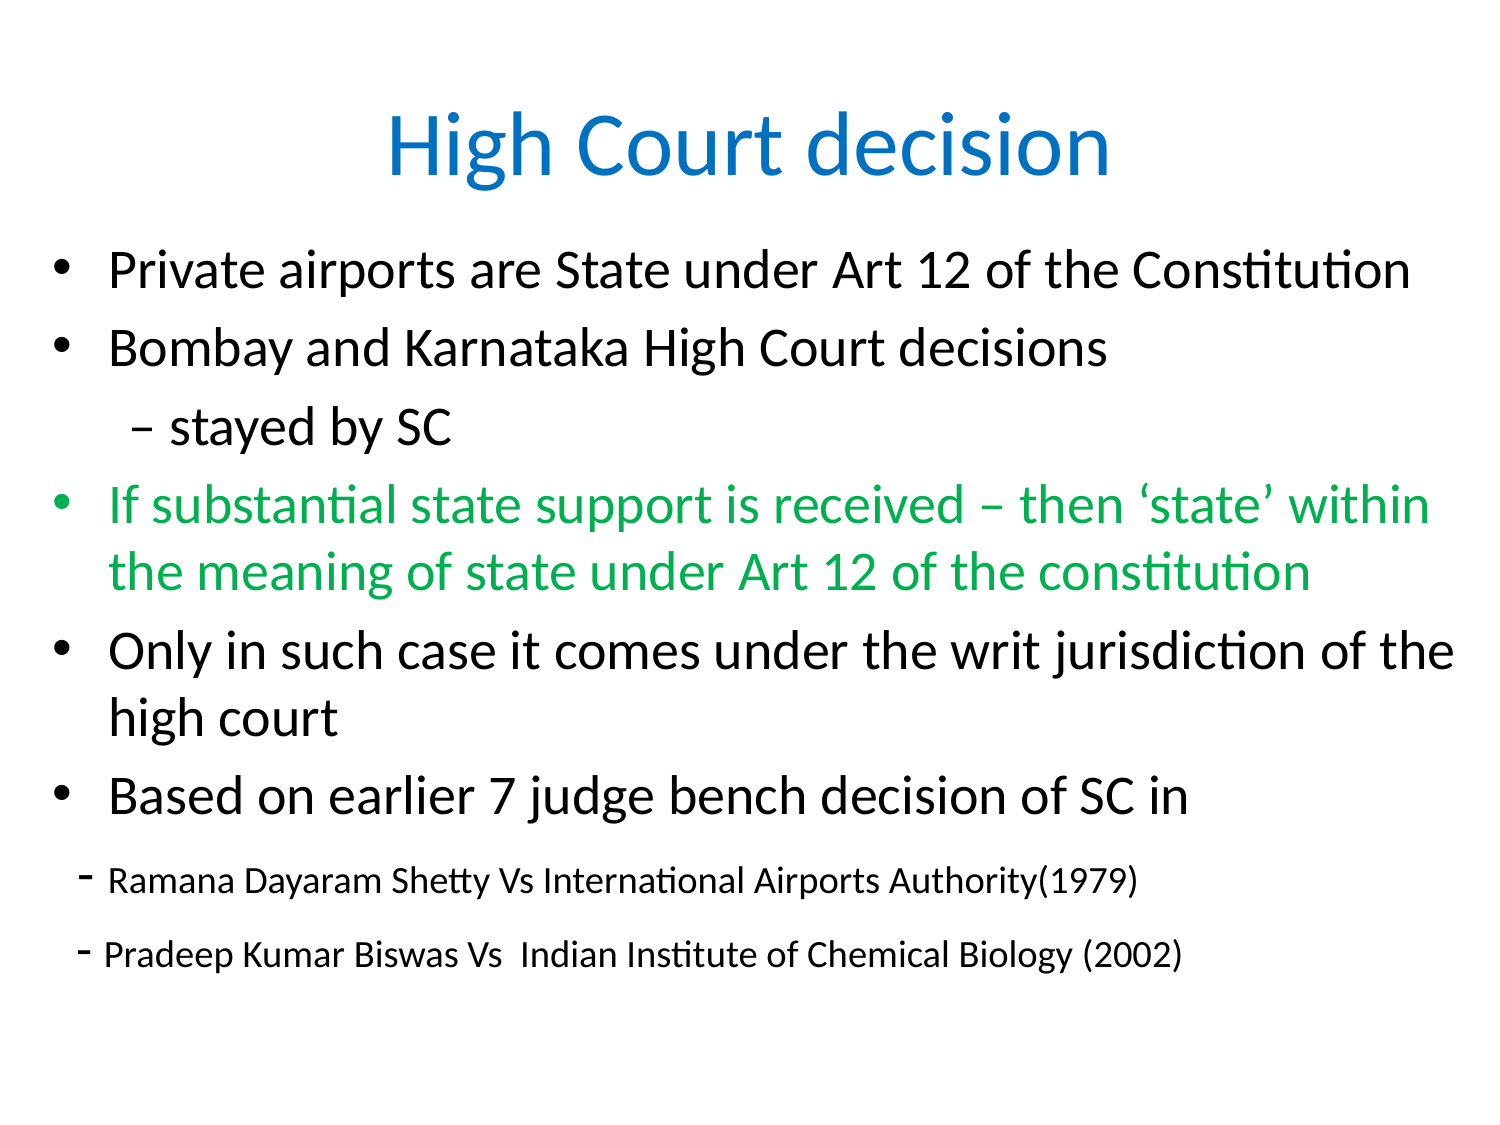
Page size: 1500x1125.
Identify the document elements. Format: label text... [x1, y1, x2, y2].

title High Court decision [75, 45, 1425, 224]
list Private airports are State under Art 12 of the Constitution Bombay and Karnataka High Court decisions – stayed by SC If substantial state support is received – then ‘state’ within the meaning of state under Art 12 of the constitution Only in such case it comes under the writ jurisdiction of the high court Based on earlier 7 judge bench decision of SC in - Ramana Dayaram Shetty Vs International Airports Authority(1979) - Pradeep Kumar Biswas Vs Indian Institute of Chemical Biology (2002) [37, 224, 1475, 1050]
